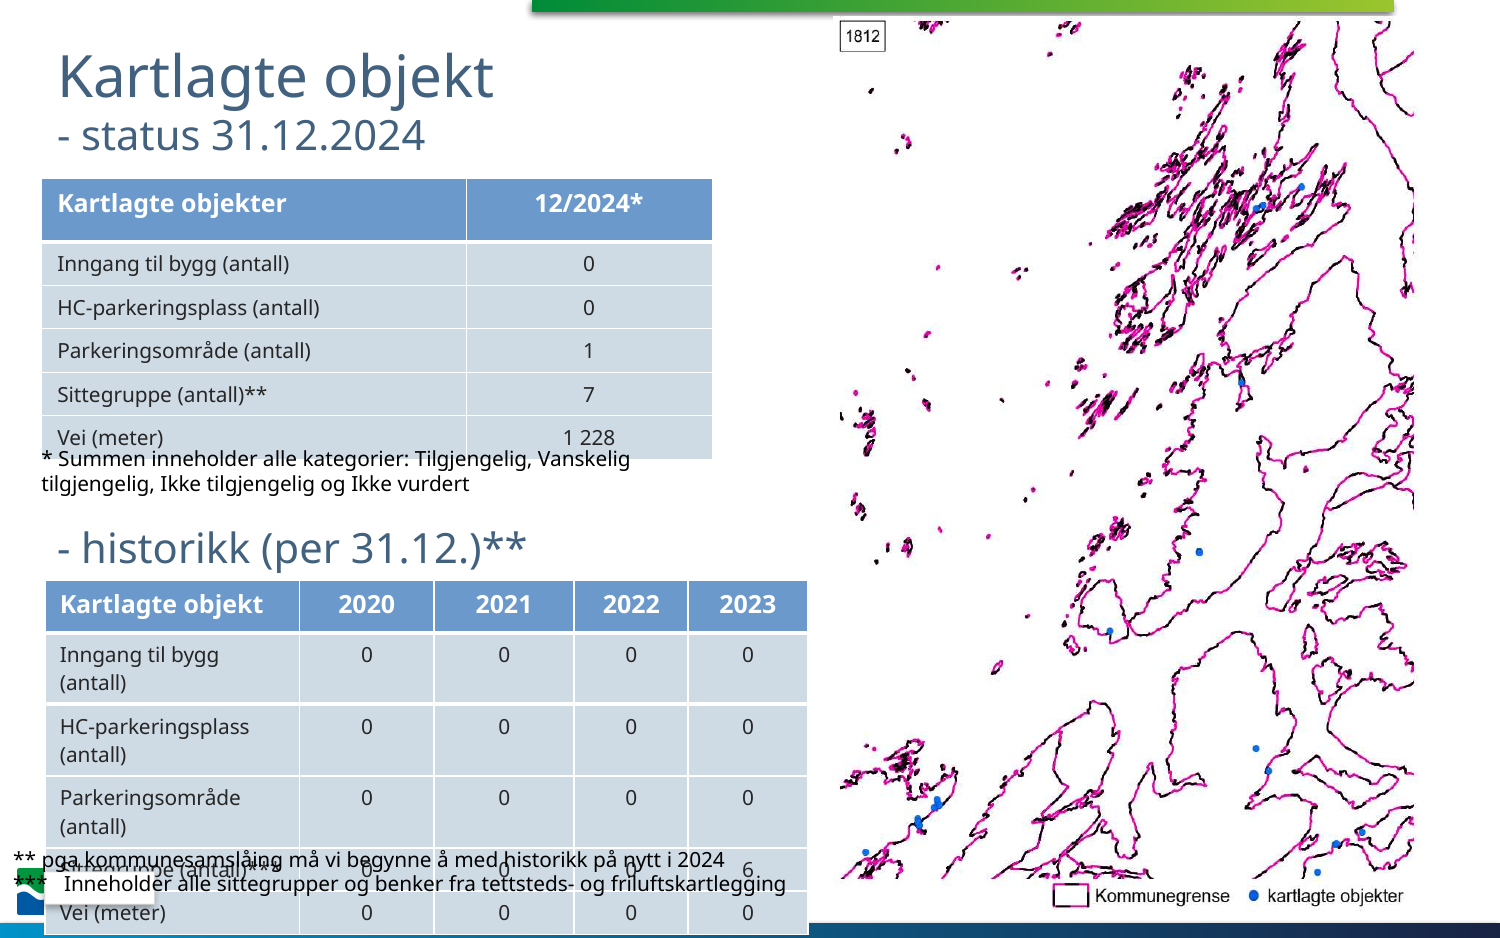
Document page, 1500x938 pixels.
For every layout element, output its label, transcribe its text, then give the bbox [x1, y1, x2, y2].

table_header 2020 [300, 581, 433, 631]
table_header 2022 [575, 581, 687, 631]
table_cell Vei (meter) [46, 904, 299, 934]
table_cell Vei (meter) [42, 416, 466, 438]
table_cell 0 [467, 244, 712, 285]
table_cell 0 [467, 286, 712, 328]
table_cell 6 [802, 849, 807, 890]
table_header Kartlagte objekter [42, 179, 466, 240]
table_header 2021 [435, 581, 573, 631]
table_cell Inngang til bygg (antall) [42, 244, 466, 285]
table_cell 0 [689, 635, 807, 702]
text_box * Summen inneholder alle kategorier: Tilgjengelig, Vanskelig tilgjengelig, Ikke tilgjengelig og Ikke vurdert [26, 438, 711, 504]
text_box Kartlagte objekt - status 31.12.2024 [42, 24, 828, 167]
text_box ** pga kommunesamslåing må vi begynne å med historikk på nytt i 2024 *** Inneholder alle sittegrupper og benker fra tettsteds- og friluftskartlegging [0, 838, 802, 904]
table_cell HC-parkeringsplass (antall) [42, 286, 466, 328]
table_cell 0 [575, 904, 687, 934]
table_cell Parkeringsområde (antall) [46, 777, 299, 838]
table_cell Sittegruppe (antall)** [42, 373, 466, 415]
table_cell 0 [300, 706, 433, 775]
table_cell 0 [435, 706, 573, 775]
table_cell 0 [300, 635, 433, 702]
table_cell 0 [300, 777, 433, 838]
table_cell 0 [689, 706, 807, 775]
table_cell 0 [575, 777, 687, 838]
table_cell Inngang til bygg (antall) [46, 635, 299, 702]
table_cell 0 [575, 635, 687, 702]
table_cell 1 [467, 329, 712, 372]
table_cell 1 228 [467, 416, 712, 459]
table_header Kartlagte objekt [46, 581, 299, 631]
table_cell 0 [300, 904, 433, 934]
text_box - historikk (per 31.12.)** [42, 496, 828, 580]
table_cell Parkeringsområde (antall) [42, 329, 466, 372]
table_cell 0 [435, 904, 573, 934]
table_header 12/2024* [467, 179, 712, 240]
table_cell 7 [467, 373, 712, 415]
picture [833, 16, 1419, 913]
table_cell 0 [435, 635, 573, 702]
table_cell 0 [689, 777, 807, 847]
table_cell 0 [435, 777, 573, 838]
table_cell 0 [689, 892, 807, 934]
table_cell 0 [575, 706, 687, 775]
table_header 2023 [689, 581, 807, 631]
table_cell HC-parkeringsplass (antall) [46, 706, 299, 775]
